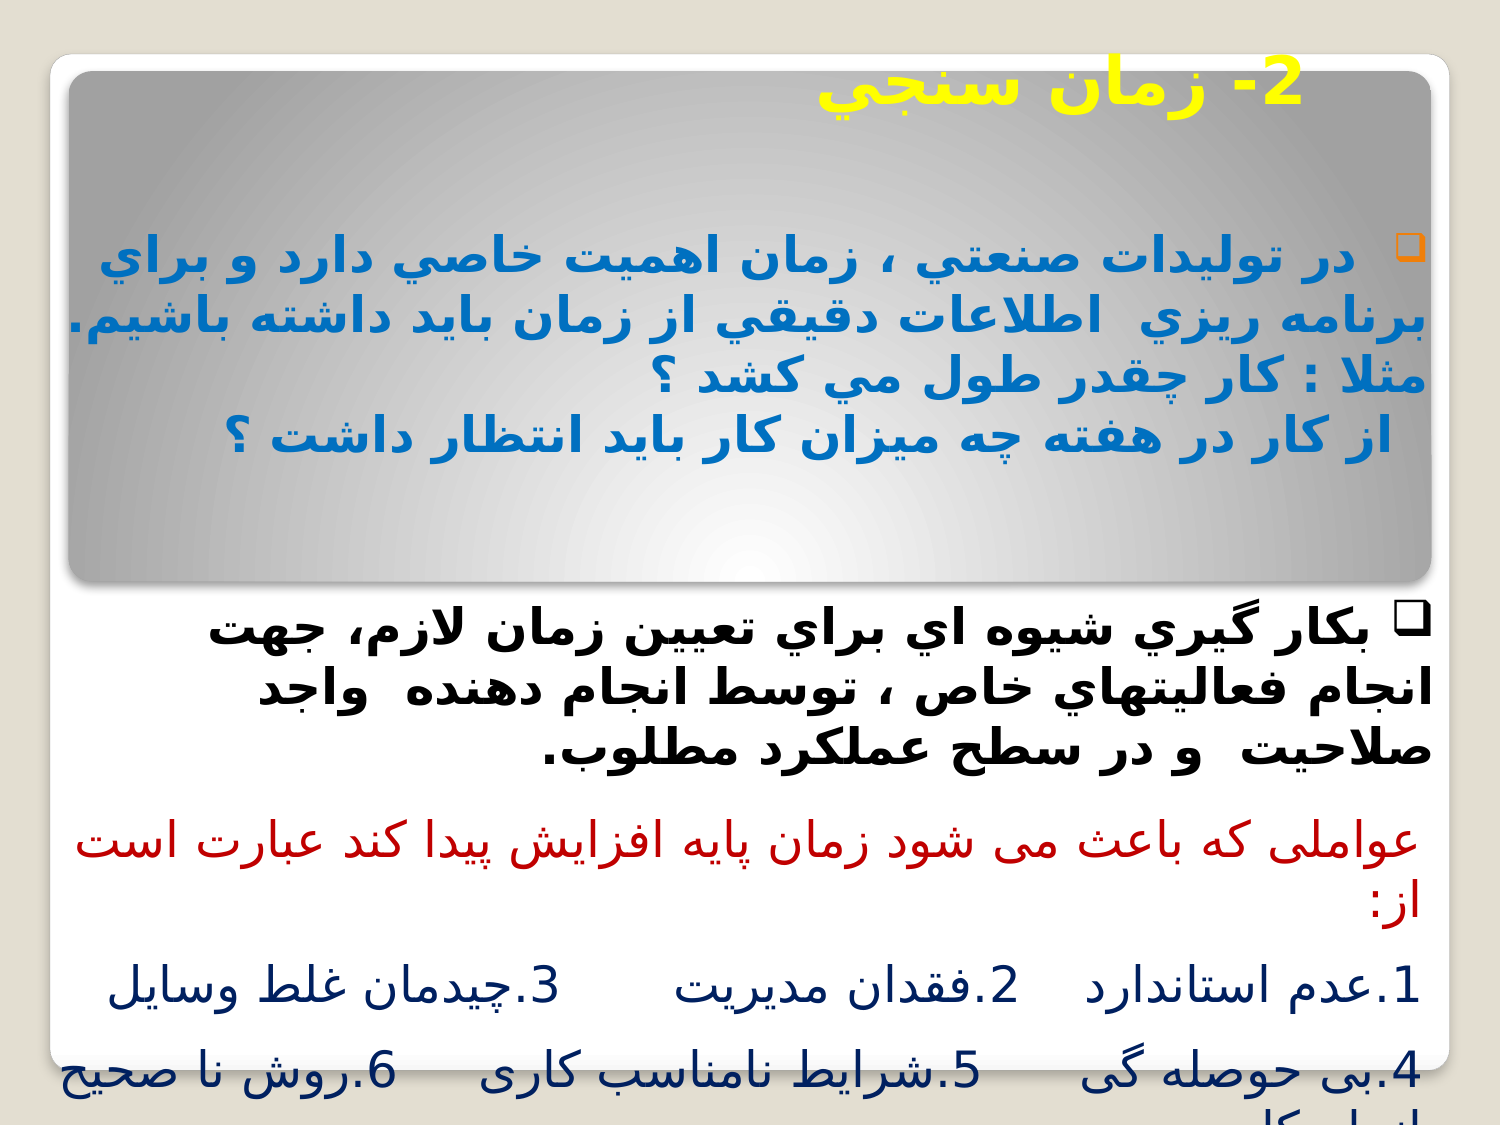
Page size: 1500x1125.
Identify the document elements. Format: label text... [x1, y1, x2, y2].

text_box عواملی که باعث می شود زمان پایه افزایش پیدا کند عبارت است از: 1.عدم استاندارد 2.فقدان مدیریت 3.چیدمان غلط وسایل 4.بی حوصله گی 5.شرایط نامناسب کاری 6.روش نا صحیح انجام کار [0, 799, 1438, 1125]
title 2- زمان سنجي [0, 0, 1500, 125]
text_box بكار گيري شيوه اي براي تعيين زمان لازم، جهت انجام فعاليتهاي خاص ، توسط انجام دهنده واجد صلاحيت و در سطح عملكرد مطلوب. [75, 587, 1450, 783]
subtitle در توليدات صنعتي ، زمان اهميت خاصي دارد و براي برنامه ريزي اطلاعات دقيقي از زمان بايد داشته باشيم. مثلا : كار چقدر طول مي كشد ؟ از كار در هفته چه ميزان كار بايد انتظار داشت ؟ [0, 162, 1450, 550]
